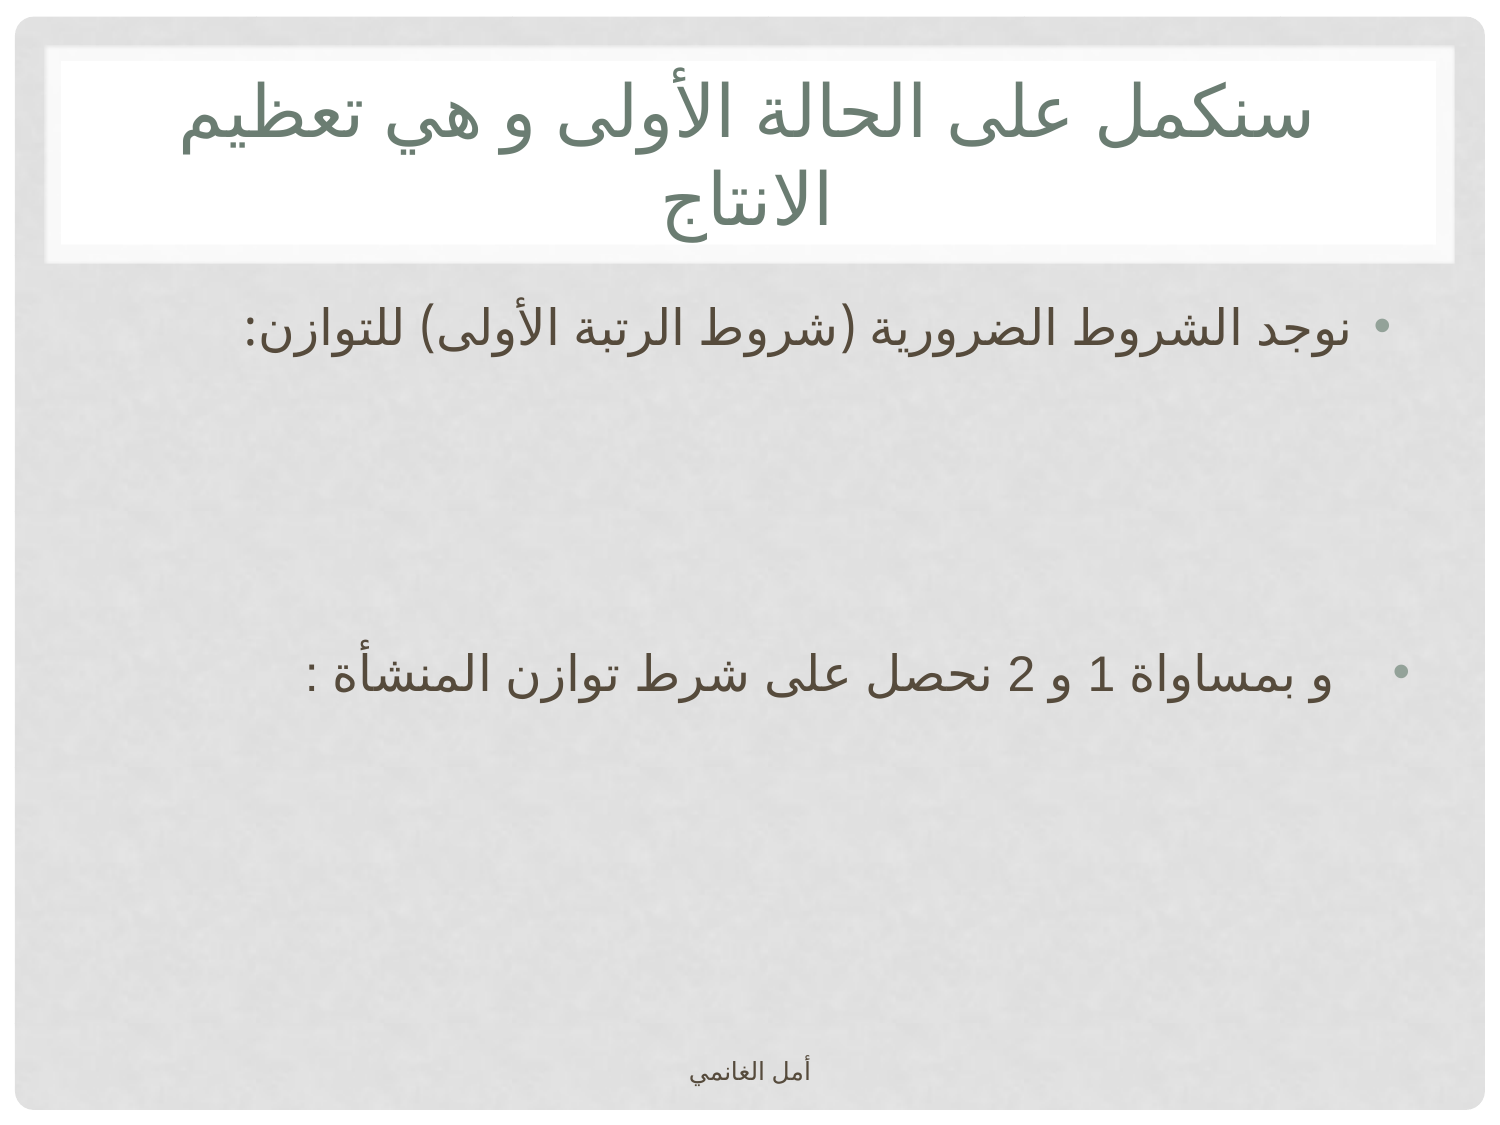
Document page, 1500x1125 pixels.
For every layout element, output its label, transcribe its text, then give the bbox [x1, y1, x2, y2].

footer أمل الغانمي [512, 1042, 988, 1103]
title سنكمل على الحالة الأولى و هي تعظيم الانتاج [69, 66, 1425, 238]
